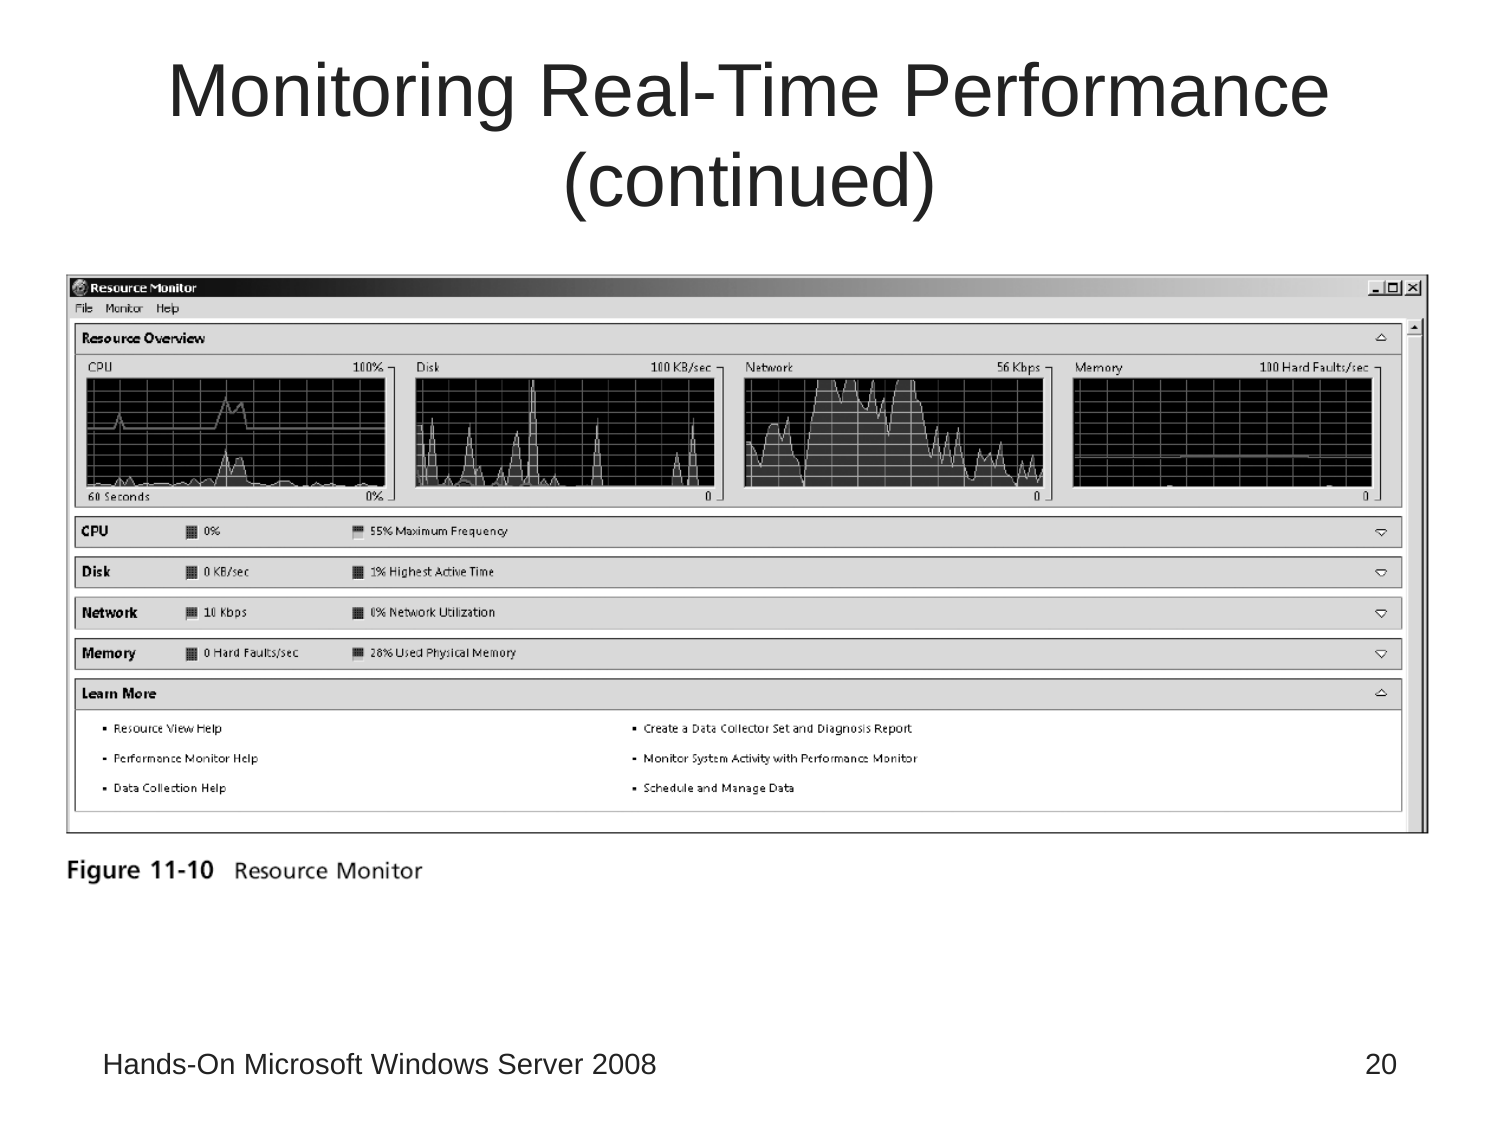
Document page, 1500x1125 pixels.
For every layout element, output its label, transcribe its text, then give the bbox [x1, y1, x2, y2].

picture [64, 271, 1432, 888]
footer Hands-On Microsoft Windows Server 2008 [87, 1037, 1051, 1101]
title Monitoring Real-Time Performance (continued) [87, 37, 1413, 226]
slide_number 20 [1074, 1037, 1413, 1101]
